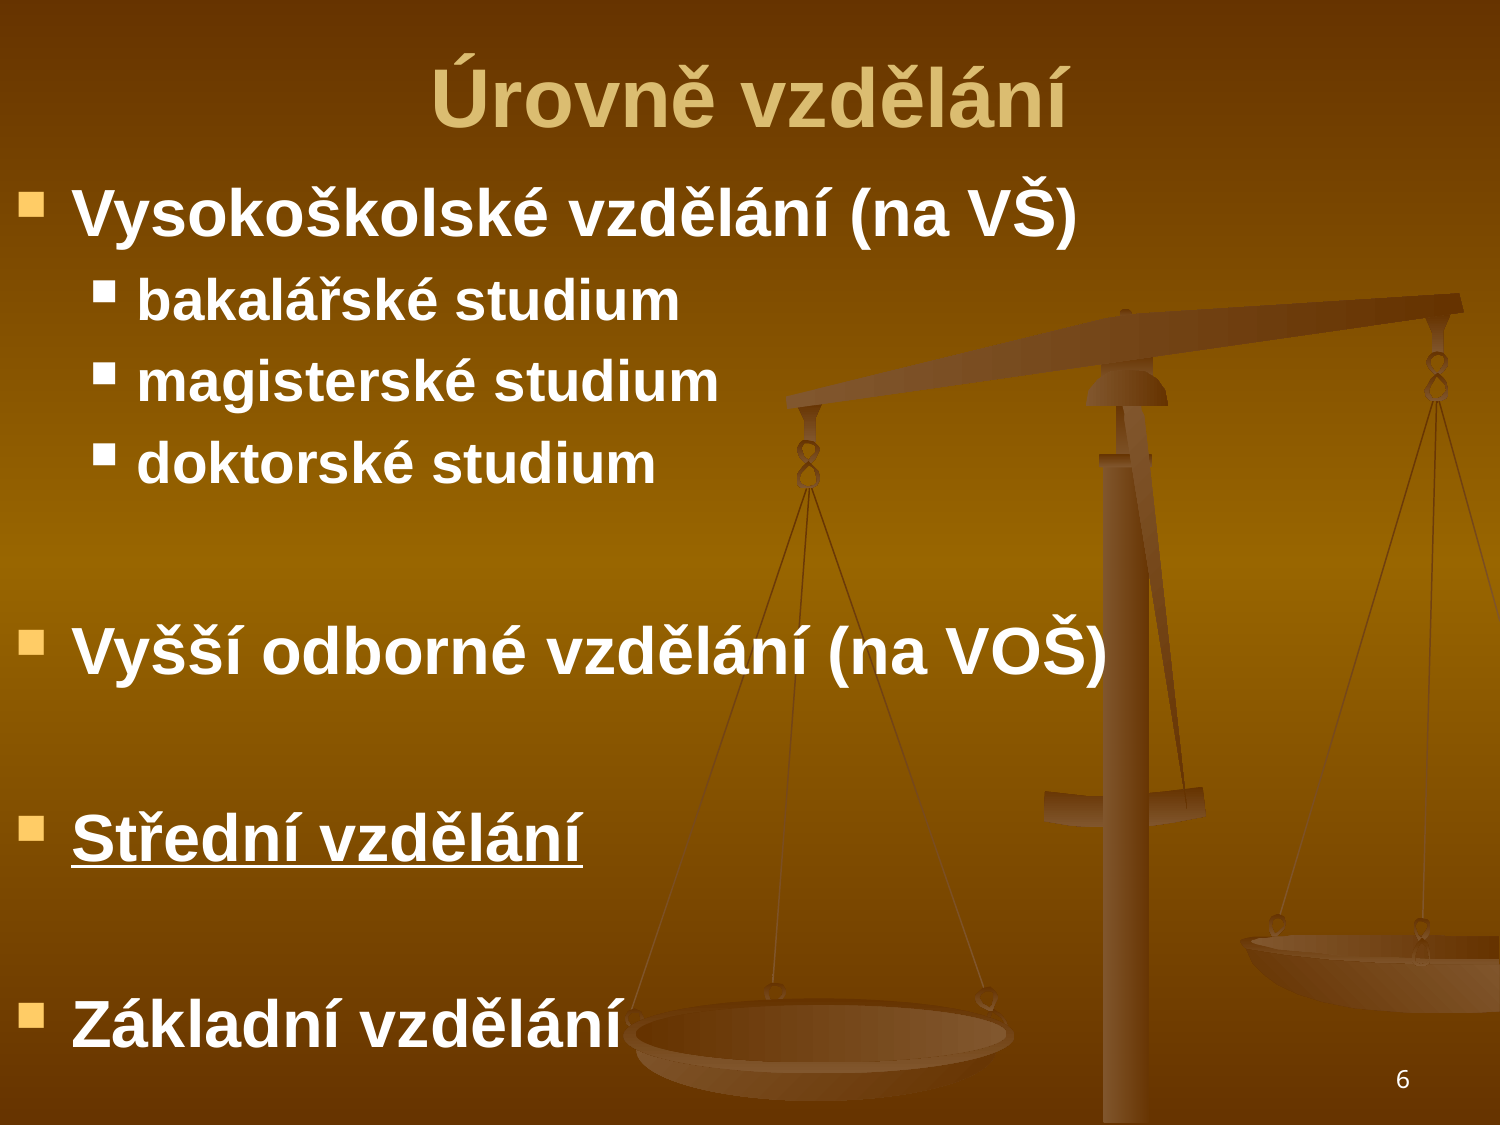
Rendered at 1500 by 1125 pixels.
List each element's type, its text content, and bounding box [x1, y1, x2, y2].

title Úrovně vzdělání [112, 0, 1388, 162]
slide_number 6 [1074, 1063, 1426, 1106]
list Vysokoškolské vzdělání (na VŠ) bakalářské studium magisterské studium doktorské studium Vyšší odborné vzdělání (na VOŠ) Střední vzdělání Základní vzdělání [0, 162, 1426, 1063]
